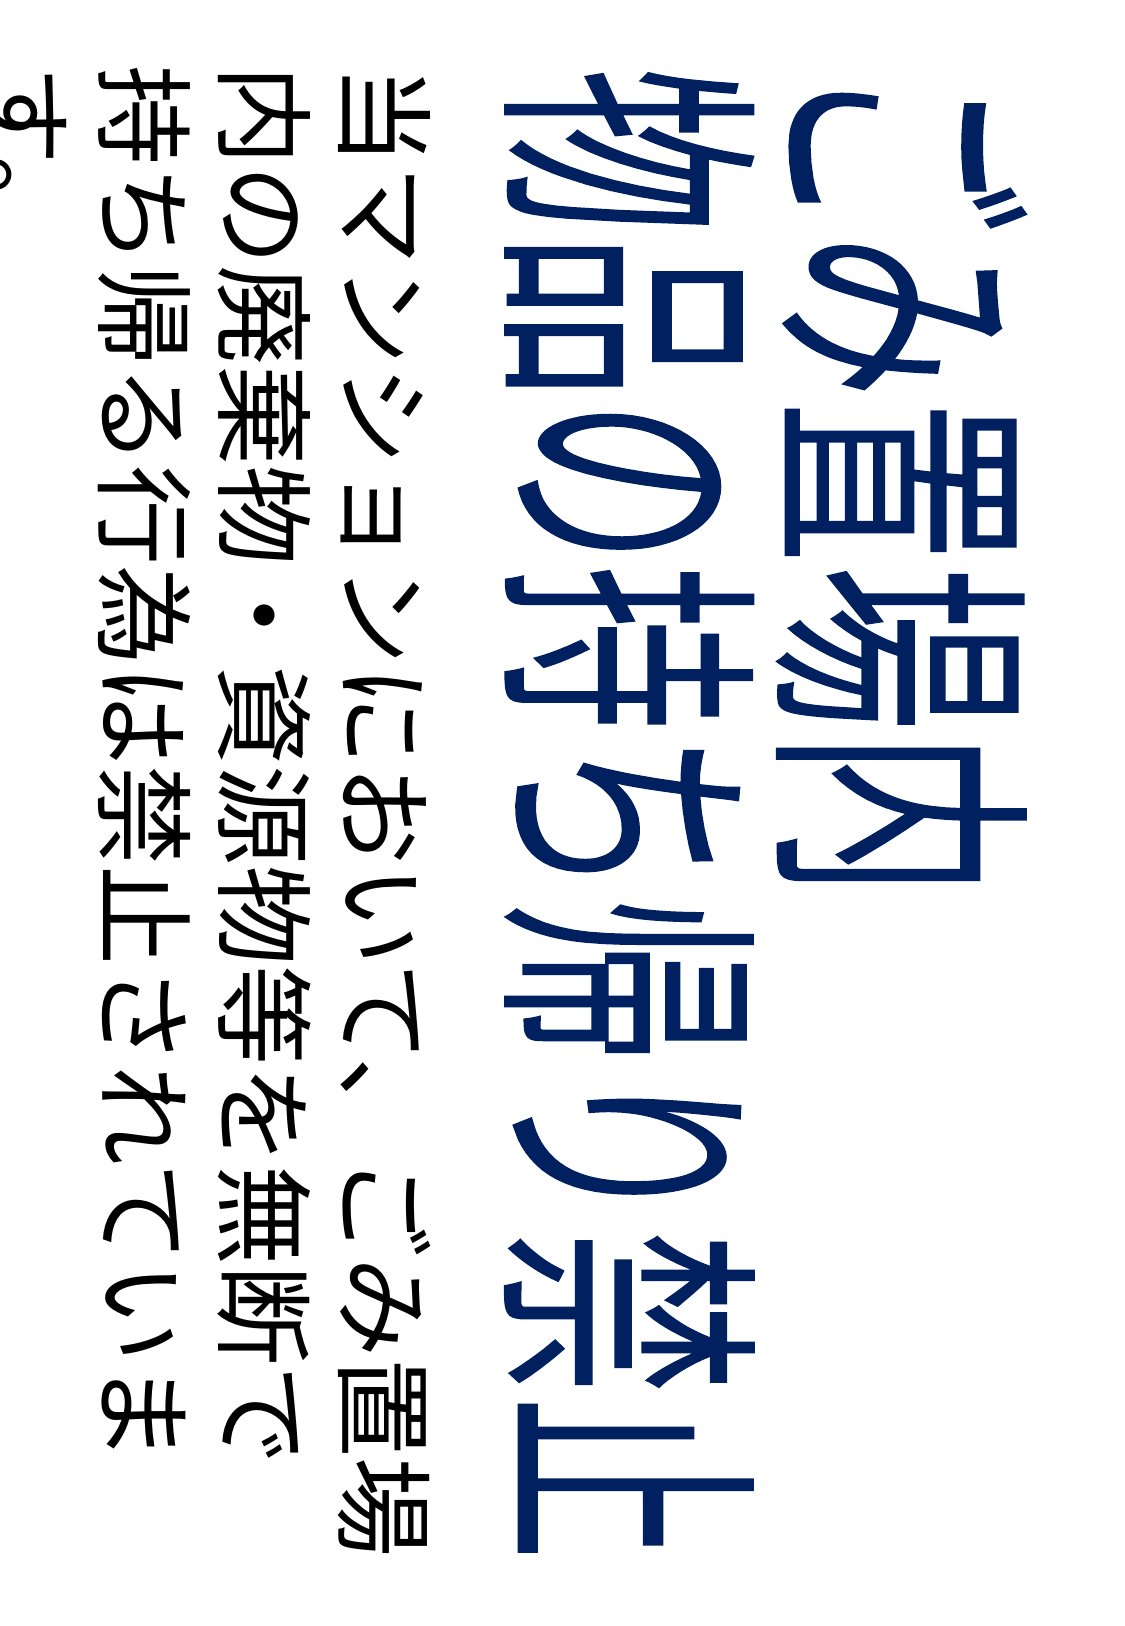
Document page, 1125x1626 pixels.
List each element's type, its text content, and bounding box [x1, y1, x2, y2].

text_box 当マンションにおいて、ごみ置場内の廃棄物・資源物等を無断で持ち帰る行為は禁止されています。 [60, 50, 455, 1575]
